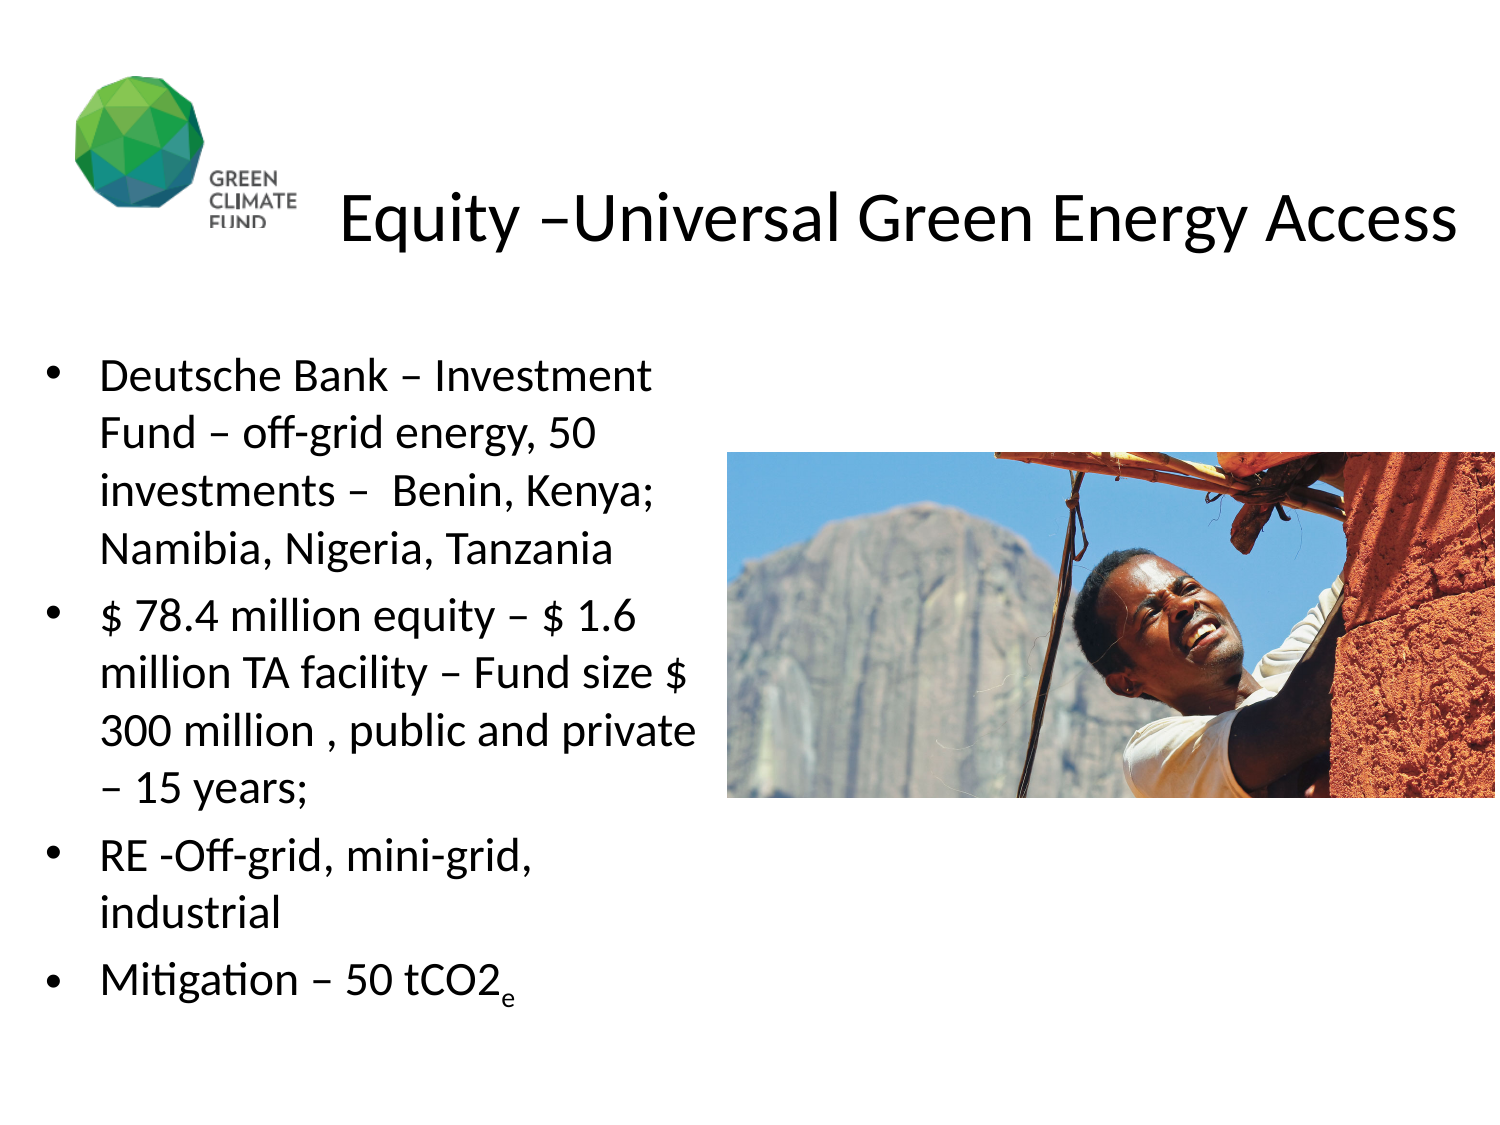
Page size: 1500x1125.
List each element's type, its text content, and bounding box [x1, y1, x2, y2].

title Equity –Universal Green Energy Access [313, 118, 1475, 307]
list Deutsche Bank – Investment Fund – off-grid energy, 50 investments – Benin, Kenya; Namibia, Nigeria, Tanzania $ 78.4 million equity – $ 1.6 million TA facility – Fund size $ 300 million , public and private – 15 years; RE -Off-grid, mini-grid, industrial Mitigation – 50 tCO2e [30, 335, 728, 1026]
picture [727, 452, 1495, 798]
